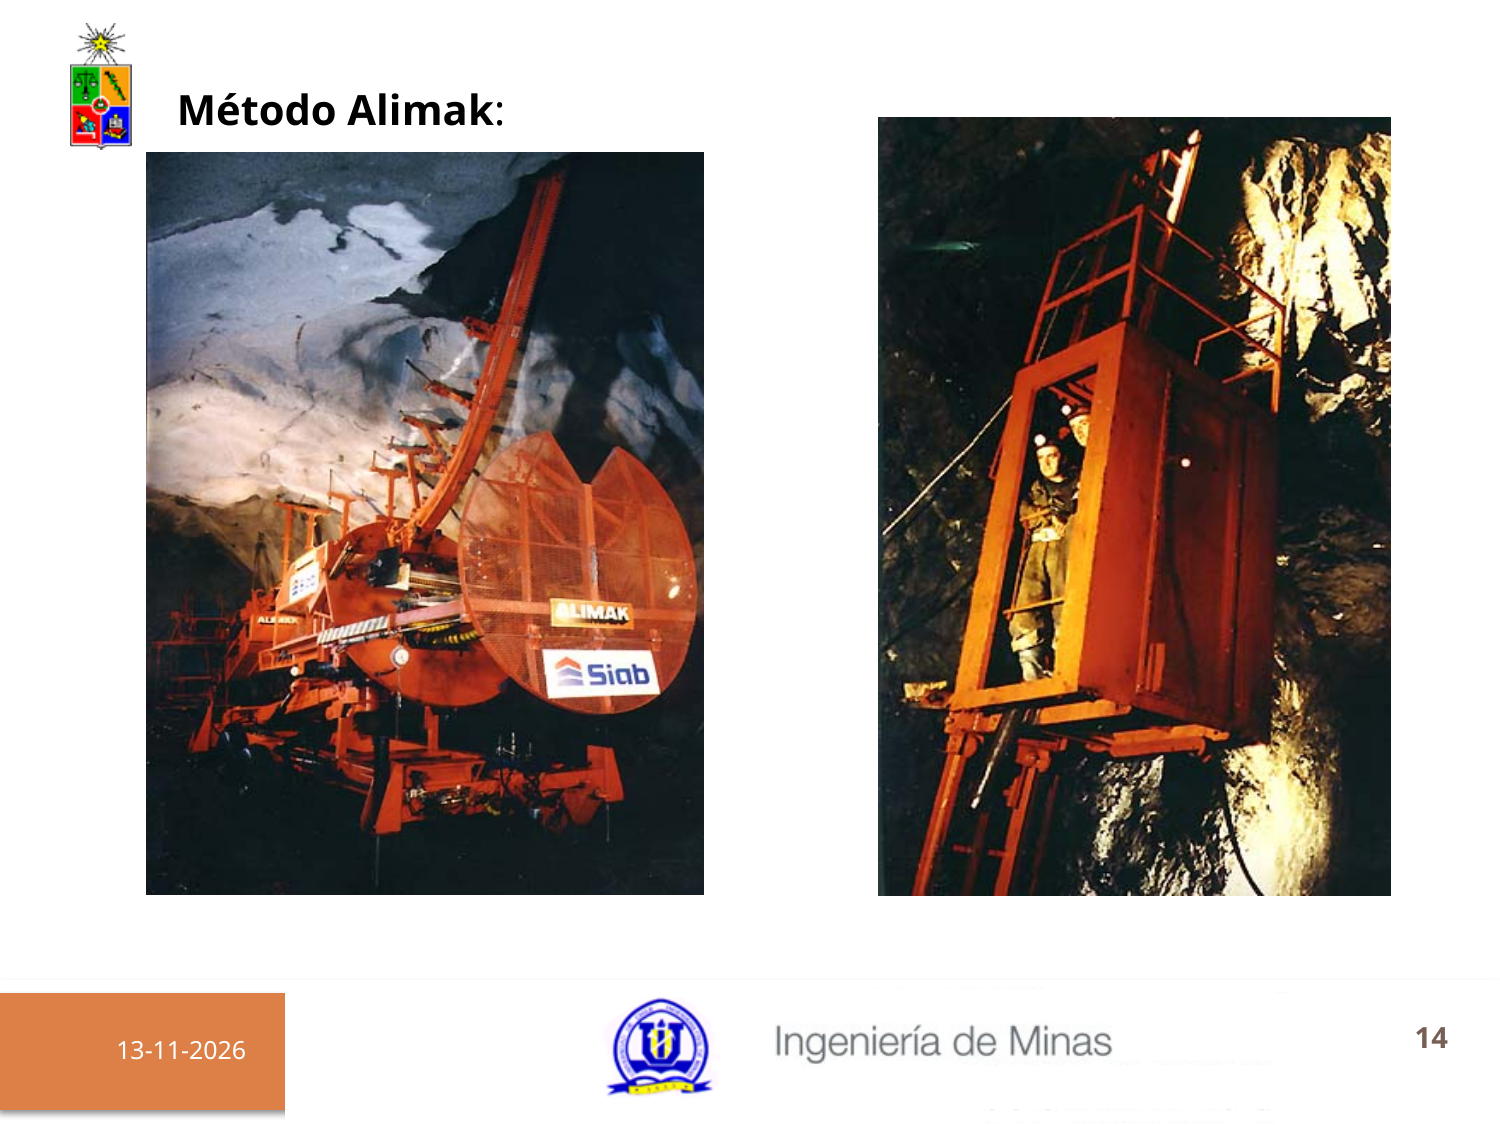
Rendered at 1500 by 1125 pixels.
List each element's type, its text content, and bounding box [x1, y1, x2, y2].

picture [69, 23, 132, 151]
picture [146, 152, 704, 896]
text_box Método Alimak: [140, 81, 914, 457]
picture [878, 116, 1391, 896]
picture [285, 980, 1500, 1125]
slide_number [12, 995, 279, 1108]
